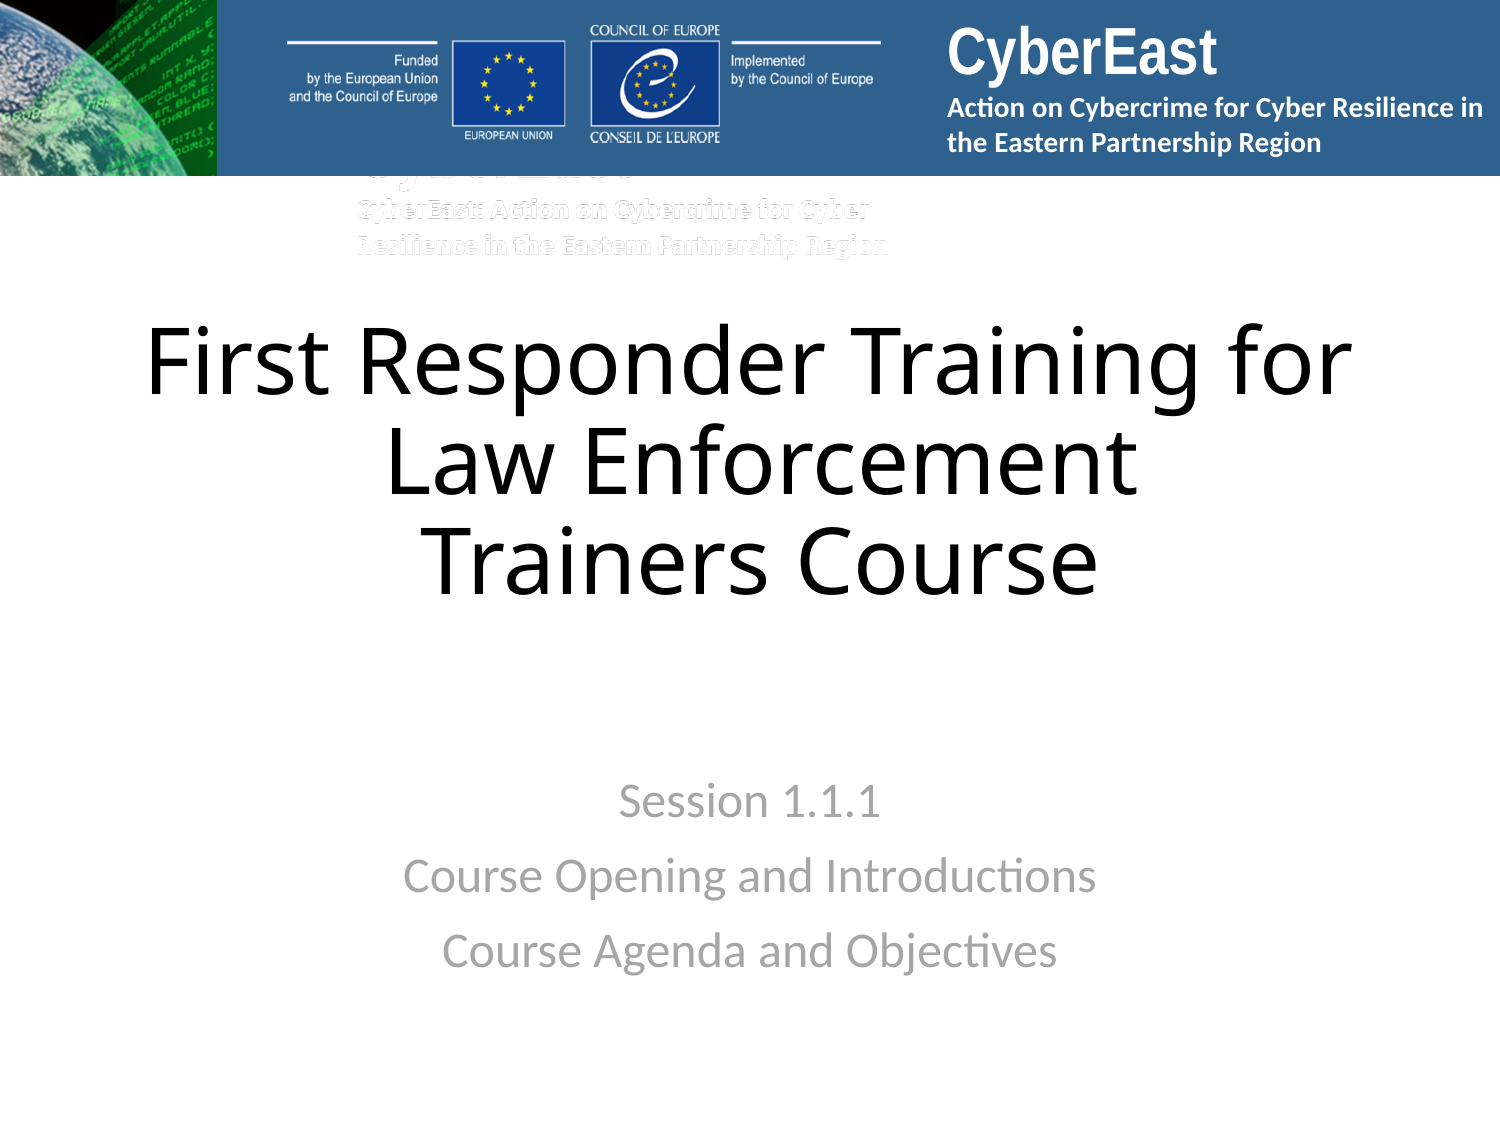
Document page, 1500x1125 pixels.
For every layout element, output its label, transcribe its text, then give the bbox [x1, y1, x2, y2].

picture [0, 0, 1500, 1125]
title First Responder Training for Law Enforcement Trainers Course [123, 290, 1399, 696]
subtitle Session 1.1.1 Course Opening and Introductions Course Agenda and Objectives [225, 767, 1275, 1055]
